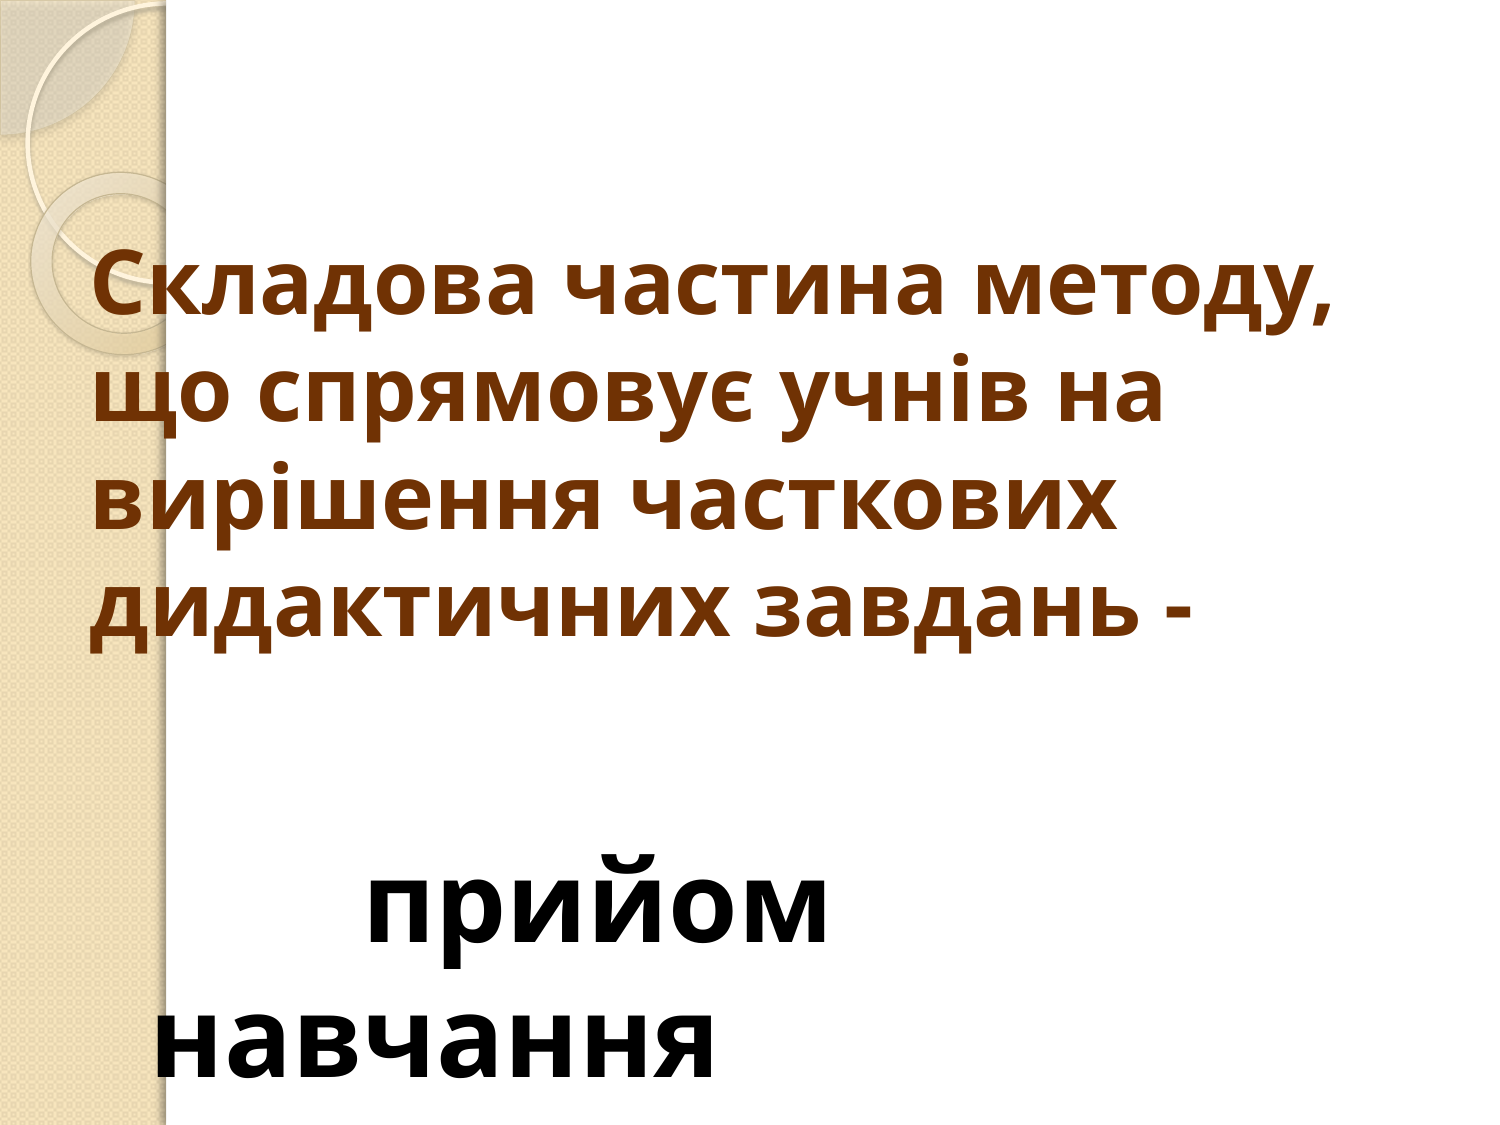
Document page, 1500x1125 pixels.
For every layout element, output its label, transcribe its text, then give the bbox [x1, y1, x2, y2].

title Складова частина методу, що спрямовує учнів на вирішення часткових дидактичних завдань - [75, 45, 1425, 822]
list прийом навчання [75, 822, 1425, 1005]
